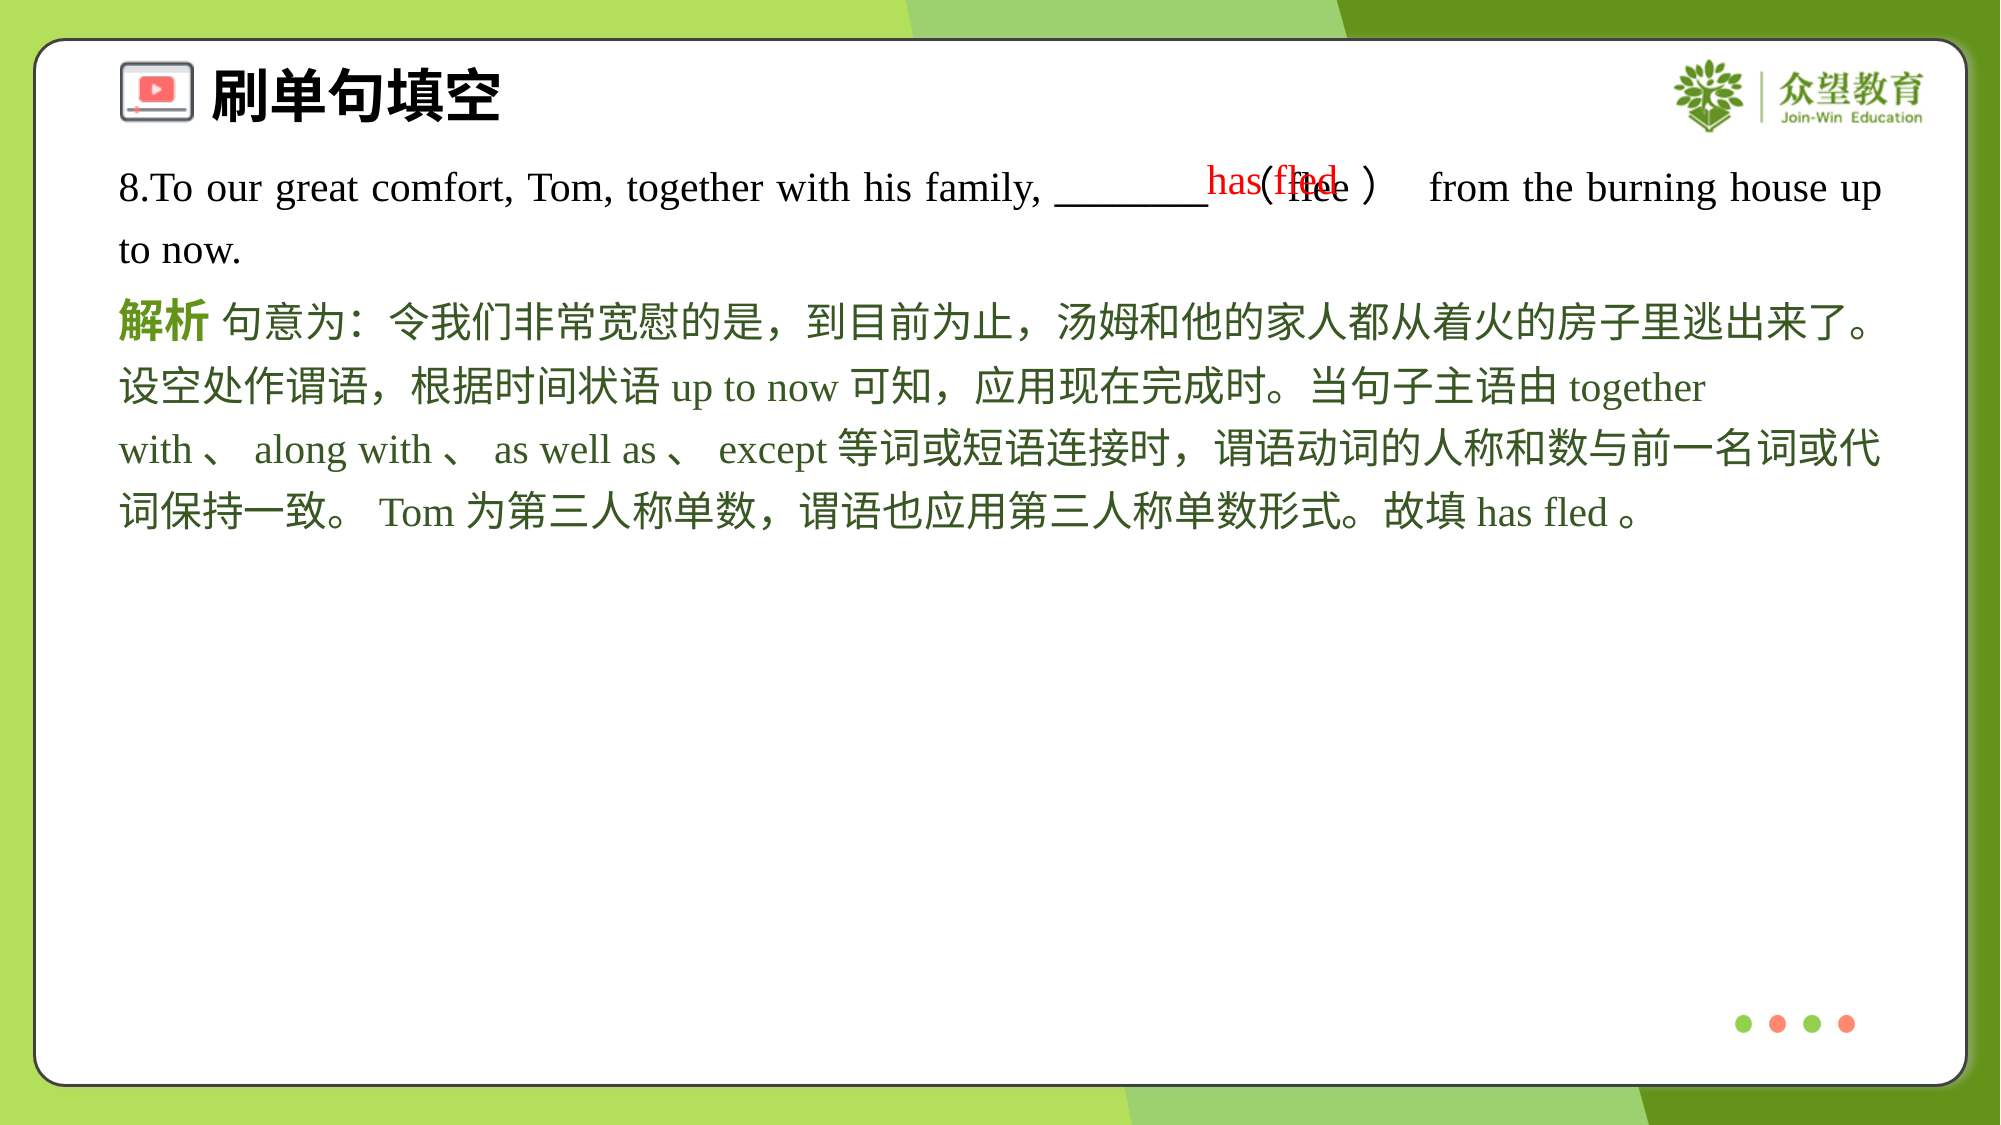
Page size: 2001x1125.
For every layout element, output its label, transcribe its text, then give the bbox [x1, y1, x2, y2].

text_box has fled [1197, 140, 1348, 198]
picture [0, 0, 2000, 1125]
text_box 8.To our great comfort, Tom, together with his family, ________ （flee） from the burning house up to now. [118, 146, 1883, 267]
text_box 解析 句意为：令我们非常宽慰的是，到目前为止，汤姆和他的家人都从着火的房子里逃出来了。设空处作谓语，根据时间状语up to now可知，应用现在完成时。当句子主语由together with、along with、as well as、except等词或短语连接时，谓语动词的人称和数与前一名词或代词保持一致。Tom为第三人称单数，谓语也应用第三人称单数形式。故填has fled。 [118, 278, 1883, 530]
